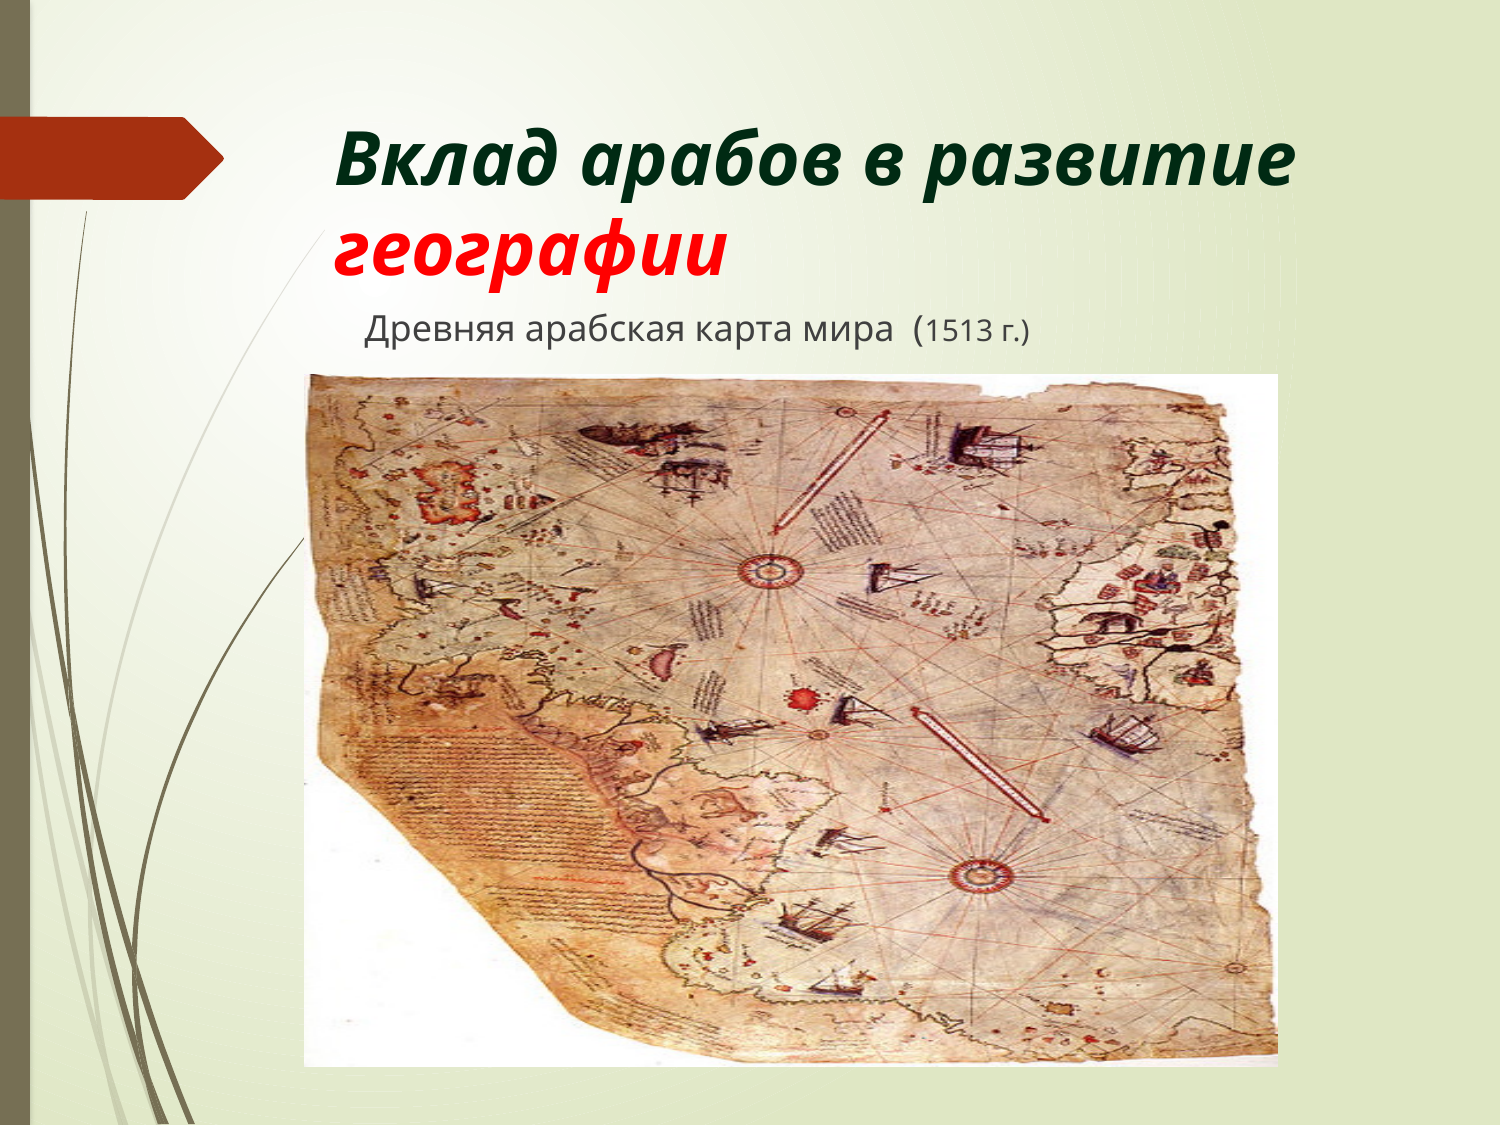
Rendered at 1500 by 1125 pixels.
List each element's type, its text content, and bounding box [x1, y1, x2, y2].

picture [304, 374, 1278, 1067]
list Древняя арабская карта мира (1513 г.) [140, 257, 1289, 363]
title Вклад арабов в развитие географии [319, 102, 1400, 313]
